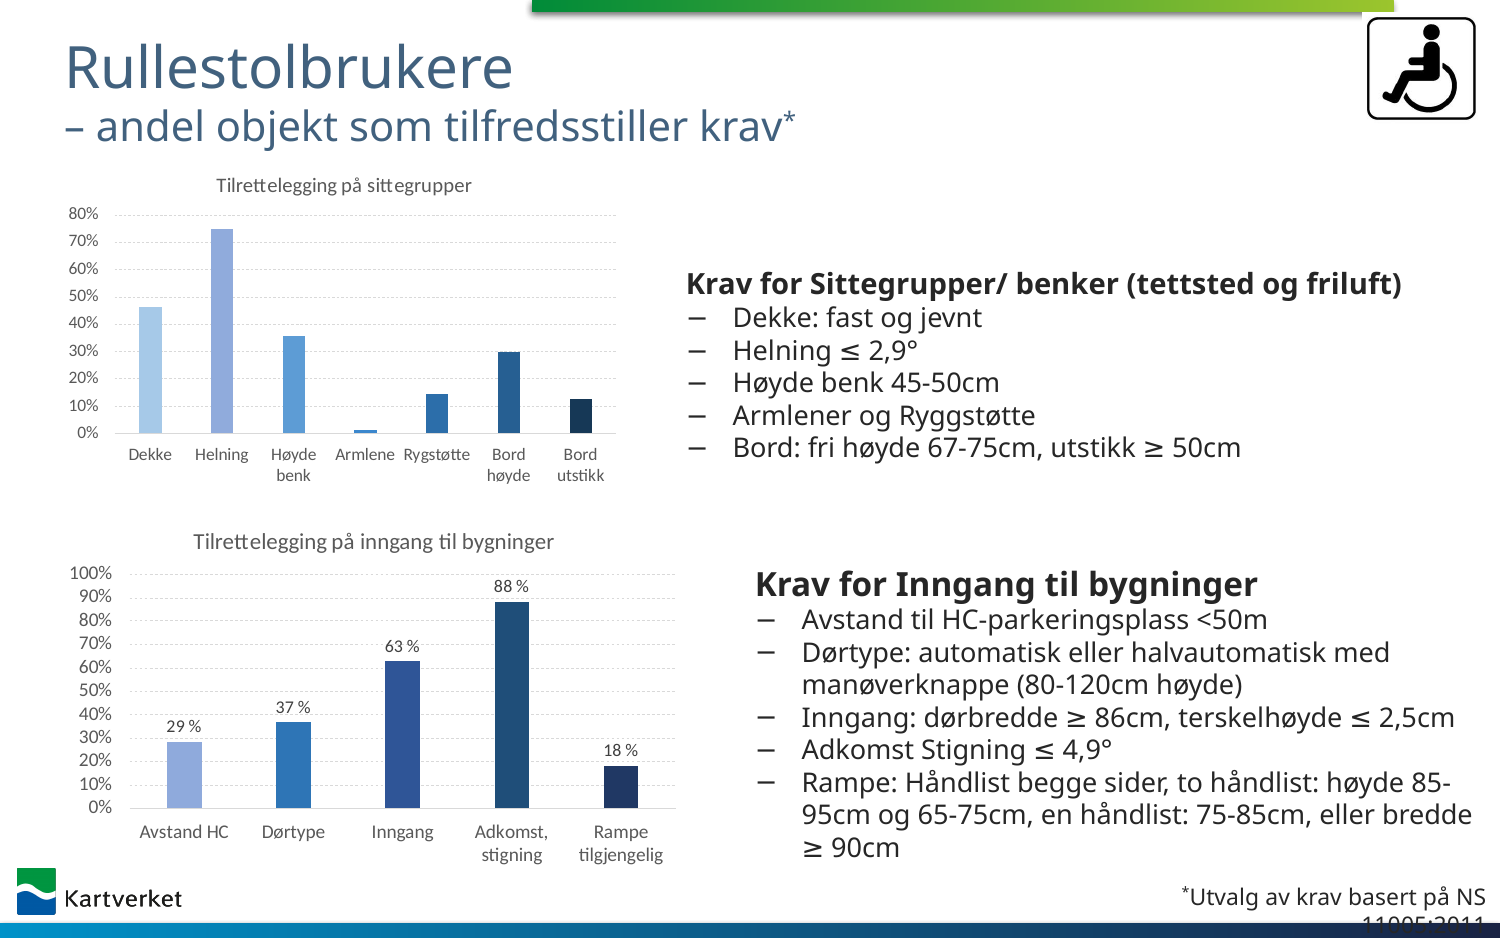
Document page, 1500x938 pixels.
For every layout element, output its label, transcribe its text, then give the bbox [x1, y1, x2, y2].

text_box *Utvalg av krav basert på NS 11005:2011 [1068, 873, 1500, 938]
picture [62, 520, 687, 874]
picture [1362, 12, 1481, 126]
text_box Krav for Inngang til bygninger Avstand til HC-parkeringsplass <50m Dørtype: automatisk eller halvautomatisk med manøverknappe (80-120cm høyde) Inngang: dørbredde ≥ 86cm, terskelhøyde ≤ 2,5cm Adkomst Stigning ≤ 4,9° Rampe: Håndlist begge sider, to håndlist: høyde 85-95cm og 65-75cm, en håndlist: 75-85cm, eller bredde ≥ 90cm [740, 555, 1491, 870]
text_box Krav for Sittegrupper/ benker (tettsted og friluft) Dekke: fast og jevnt Helning ≤ 2,9° Høyde benk 45-50cm Armlener og Ryggstøtte Bord: fri høyde 67-75cm, utstikk ≥ 50cm [670, 258, 1418, 471]
picture [62, 166, 626, 492]
text_box Rullestolbrukere – andel objekt som tilfredsstiller krav* [49, 25, 1431, 158]
